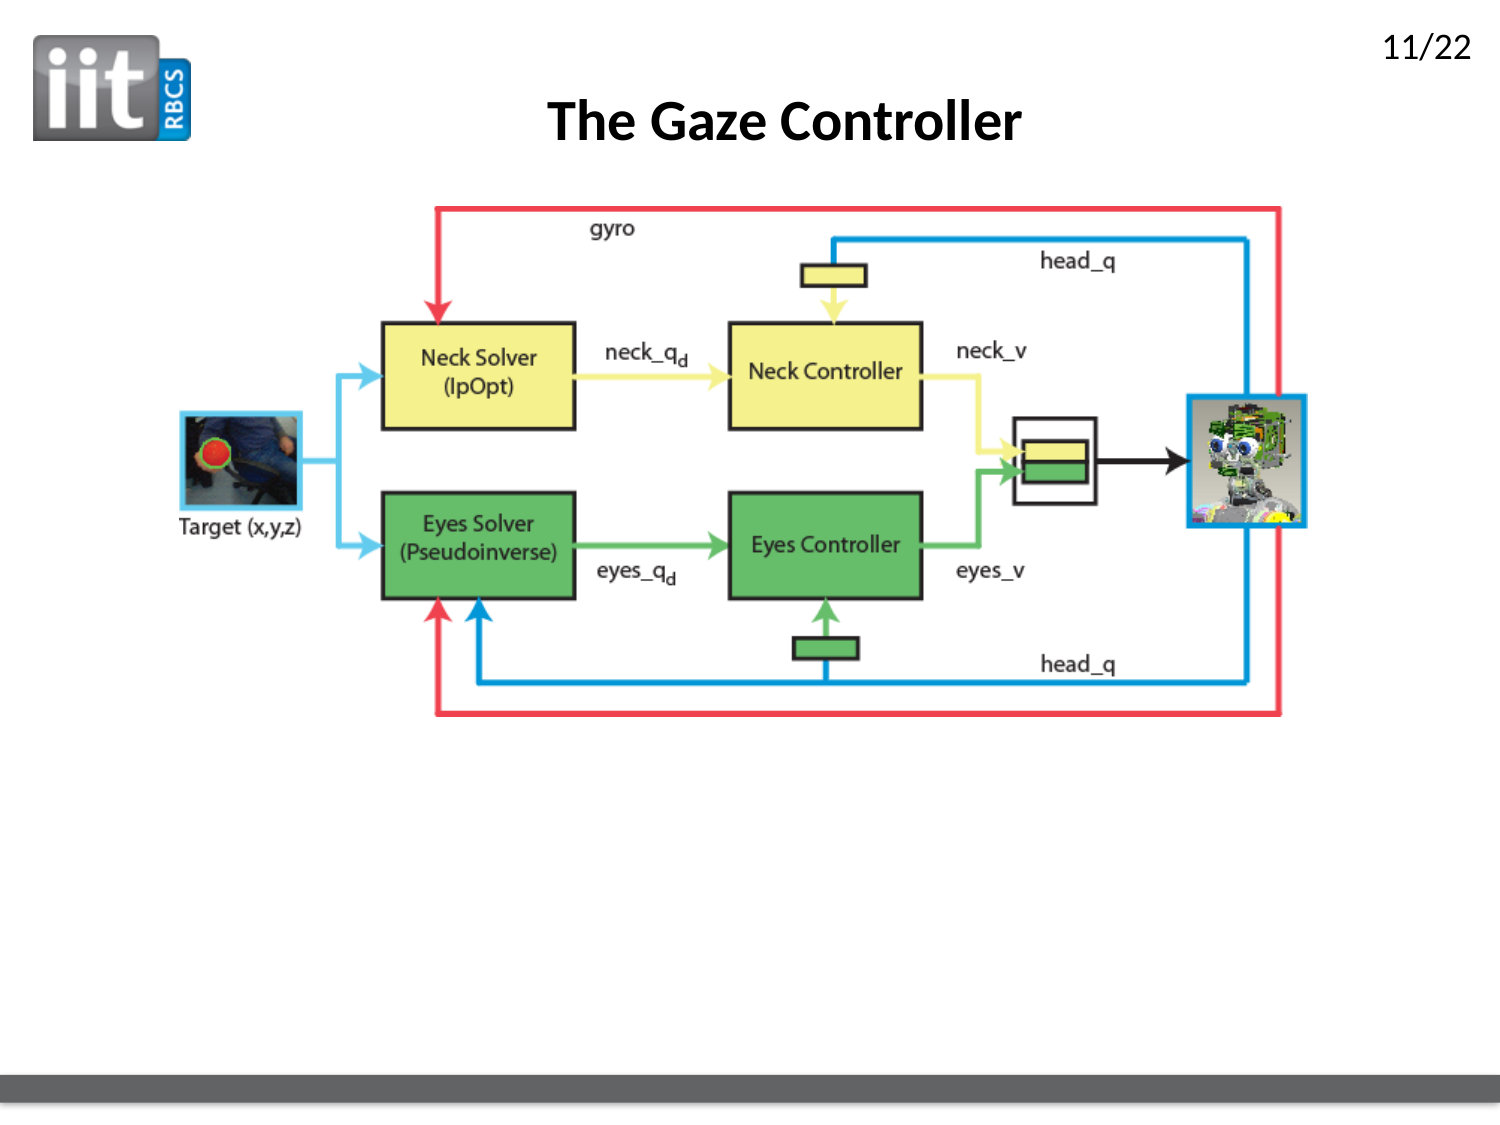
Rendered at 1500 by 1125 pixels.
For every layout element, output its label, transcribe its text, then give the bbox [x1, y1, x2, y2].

picture [179, 206, 1308, 717]
text_box The Gaze Controller [253, 75, 1317, 160]
slide_number 11/22 [1366, 14, 1500, 69]
picture [33, 35, 191, 141]
